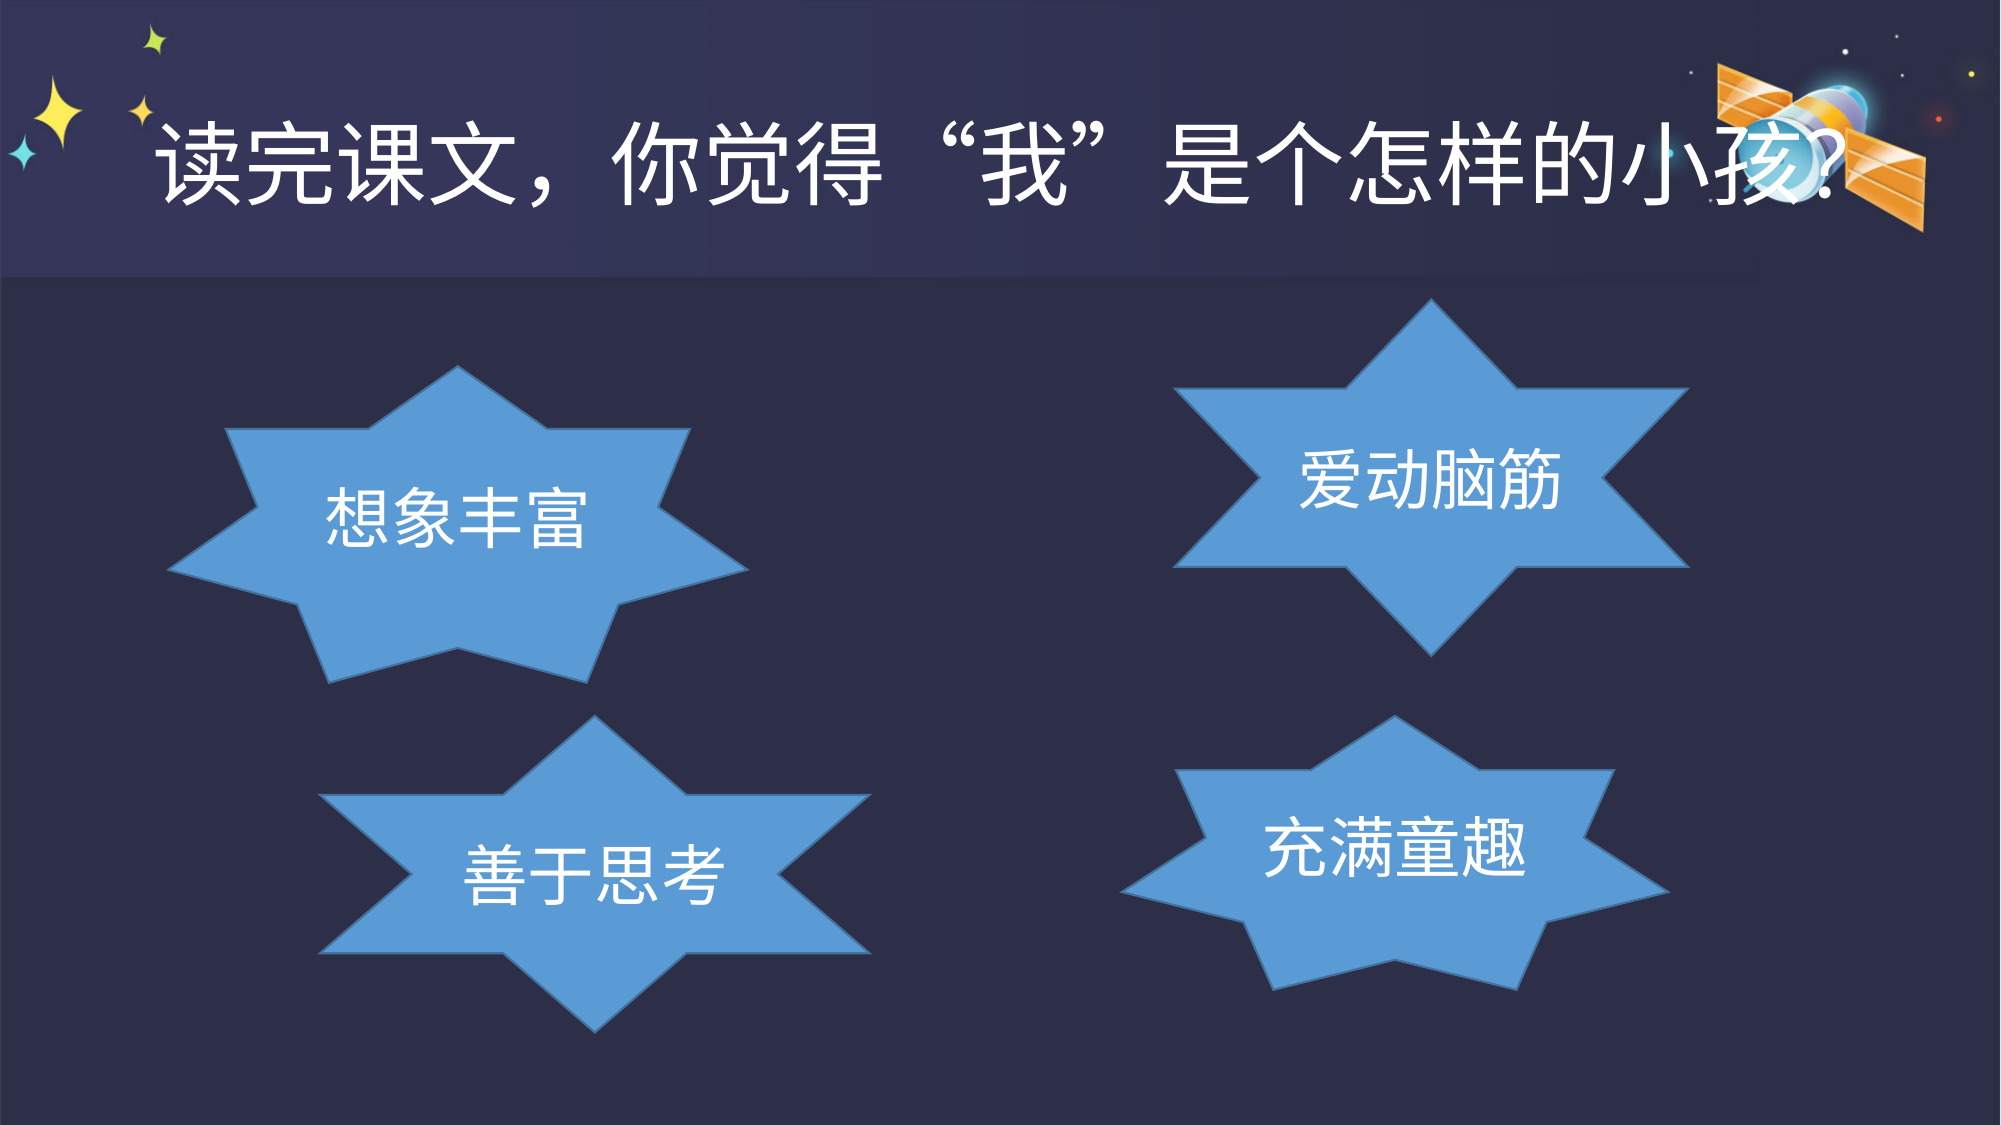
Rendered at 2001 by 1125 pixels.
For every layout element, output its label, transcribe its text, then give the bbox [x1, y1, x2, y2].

text_box 善于思考 [317, 714, 873, 1034]
picture [0, 0, 2001, 1125]
text_box 想象丰富 [165, 364, 750, 684]
text_box 爱动脑筋 [1172, 297, 1691, 658]
text_box 充满童趣 [1119, 714, 1671, 992]
title 读完课文，你觉得“我”是个怎样的小孩？ [137, 59, 1863, 278]
